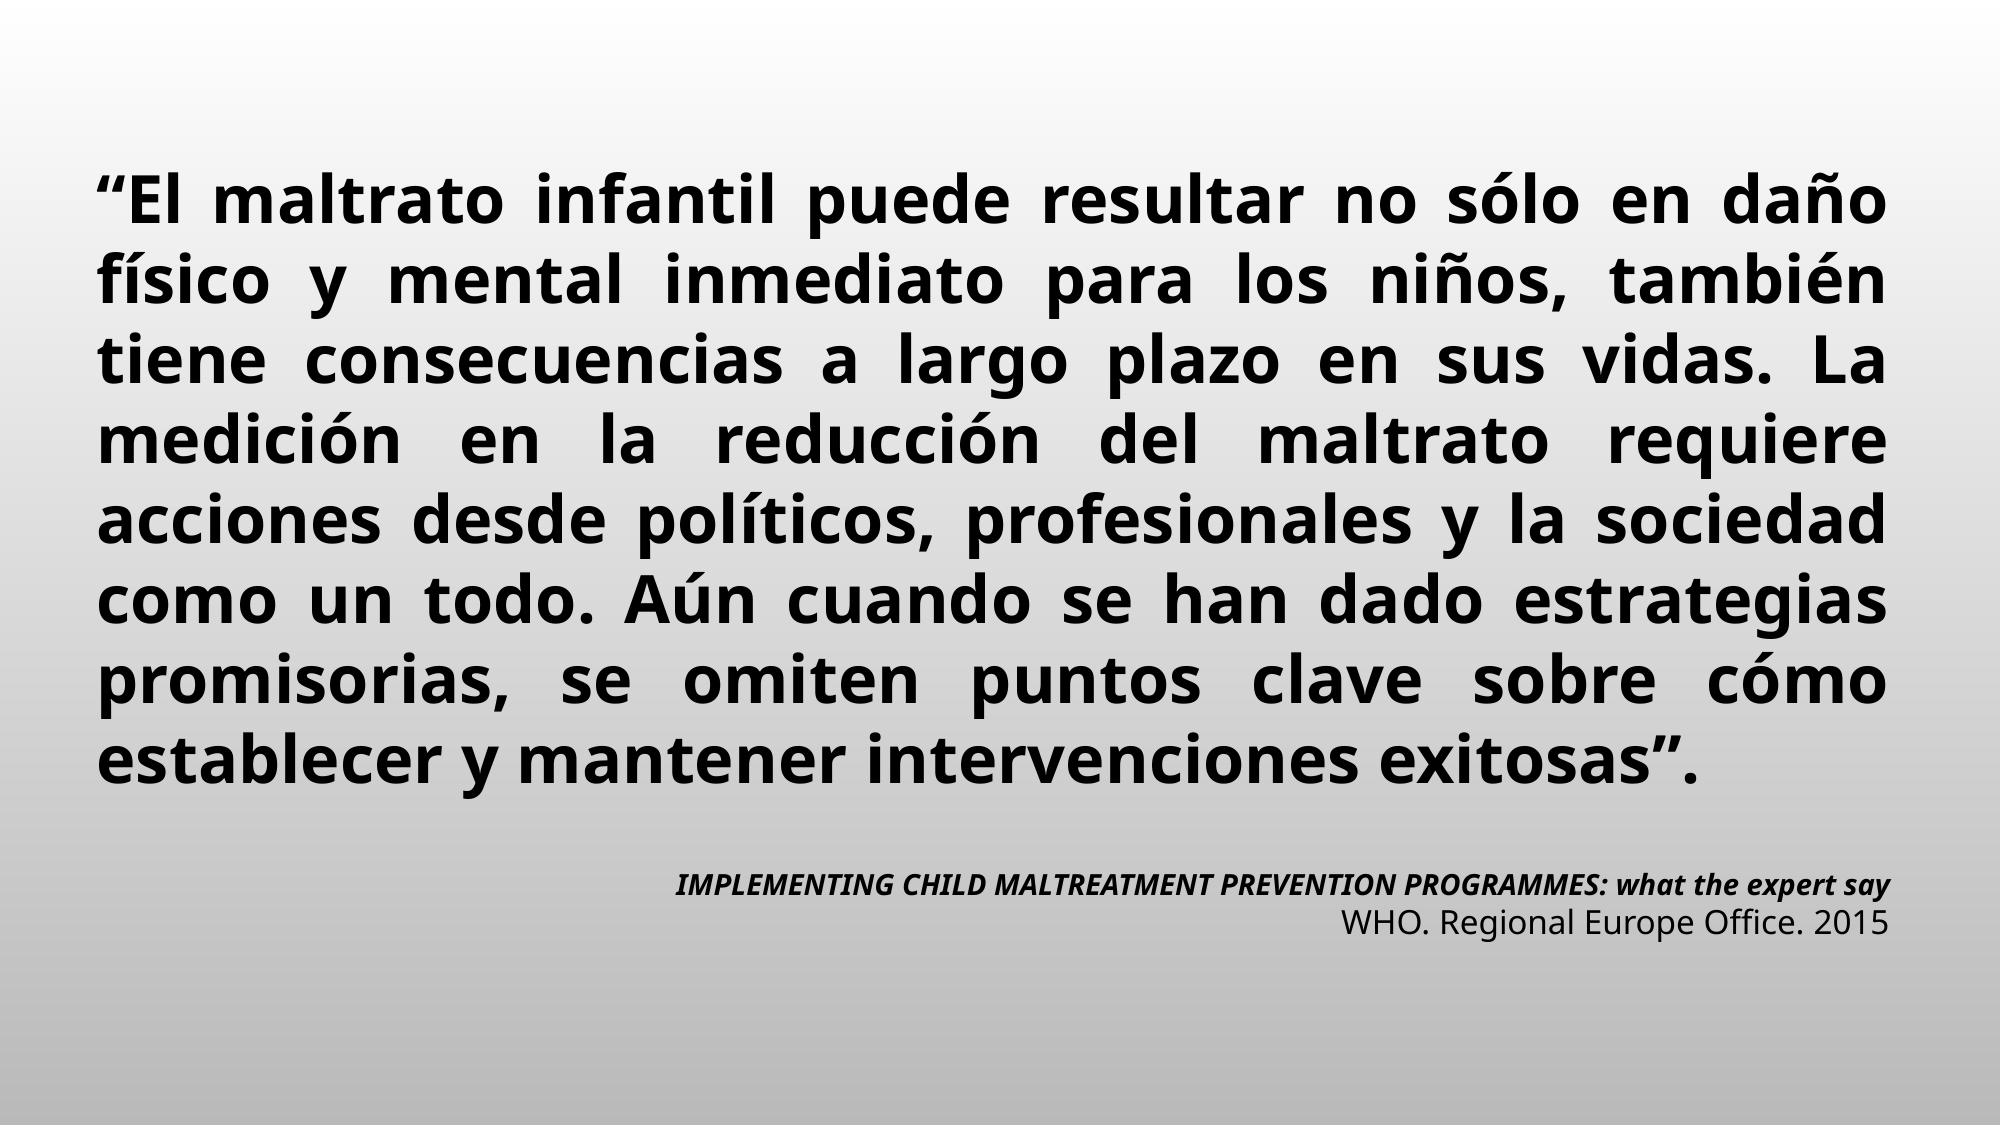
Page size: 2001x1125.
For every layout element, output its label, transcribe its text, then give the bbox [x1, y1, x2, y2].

list “El maltrato infantil puede resultar no sólo en daño físico y mental inmediato para los niños, también tiene consecuencias a largo plazo en sus vidas. La medición en la reducción del maltrato requiere acciones desde políticos, profesionales y la sociedad como un todo. Aún cuando se han dado estrategias promisorias, se omiten puntos clave sobre cómo establecer y mantener intervenciones exitosas”. Implementing child maltreatment prevention programmes: what the expert say WHO. Regional Europe Office. 2015 [81, 149, 1906, 1079]
